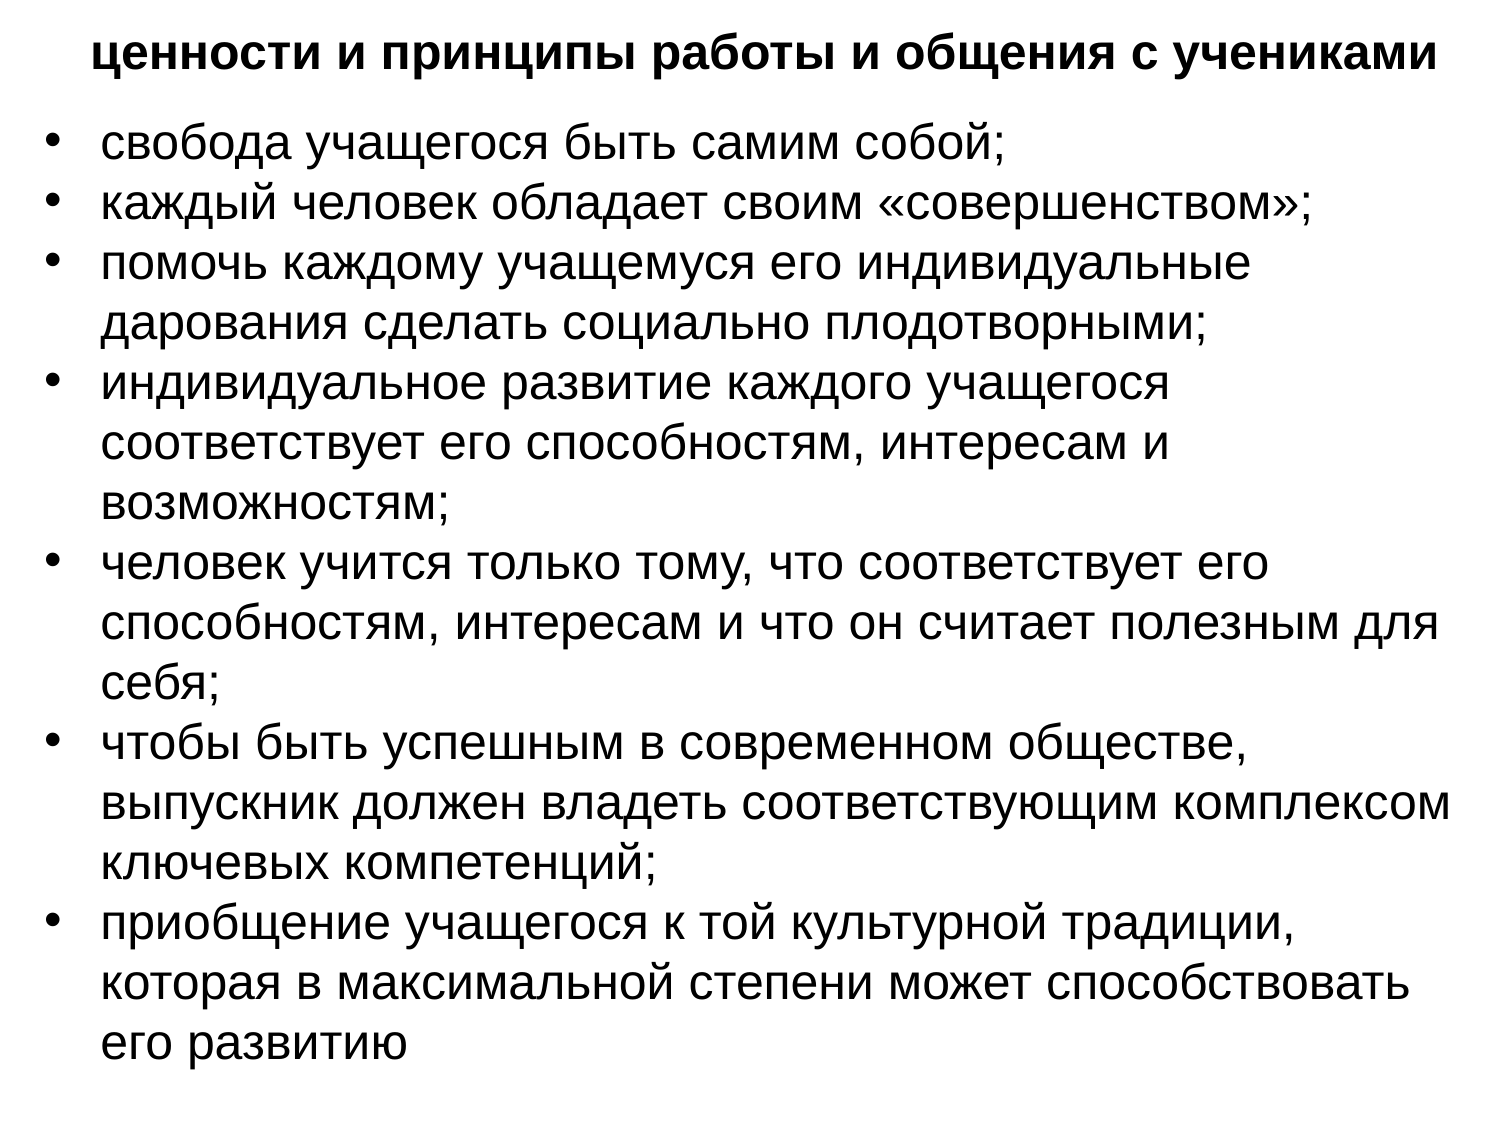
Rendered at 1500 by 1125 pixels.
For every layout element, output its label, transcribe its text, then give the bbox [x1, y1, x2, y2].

text_box свобода учащегося быть самим собой; каждый человек обладает своим «совершенством»; помочь каждому учащемуся его индивидуальные дарования сделать социально плодотворными; индивидуальное развитие каждого учащегося соответствует его способностям, интересам и возможностям; человек учится только тому, что соответствует его способностям, интересам и что он считает полезным для себя; чтобы быть успешным в современном обществе, выпускник должен владеть соответствующим комплексом ключевых компетенций; приобщение учащегося к той культурной традиции, которая в максимальной степени может способствовать его развитию [29, 101, 1471, 1077]
text_box ценности и принципы работы и общения с учениками [29, 11, 1500, 132]
